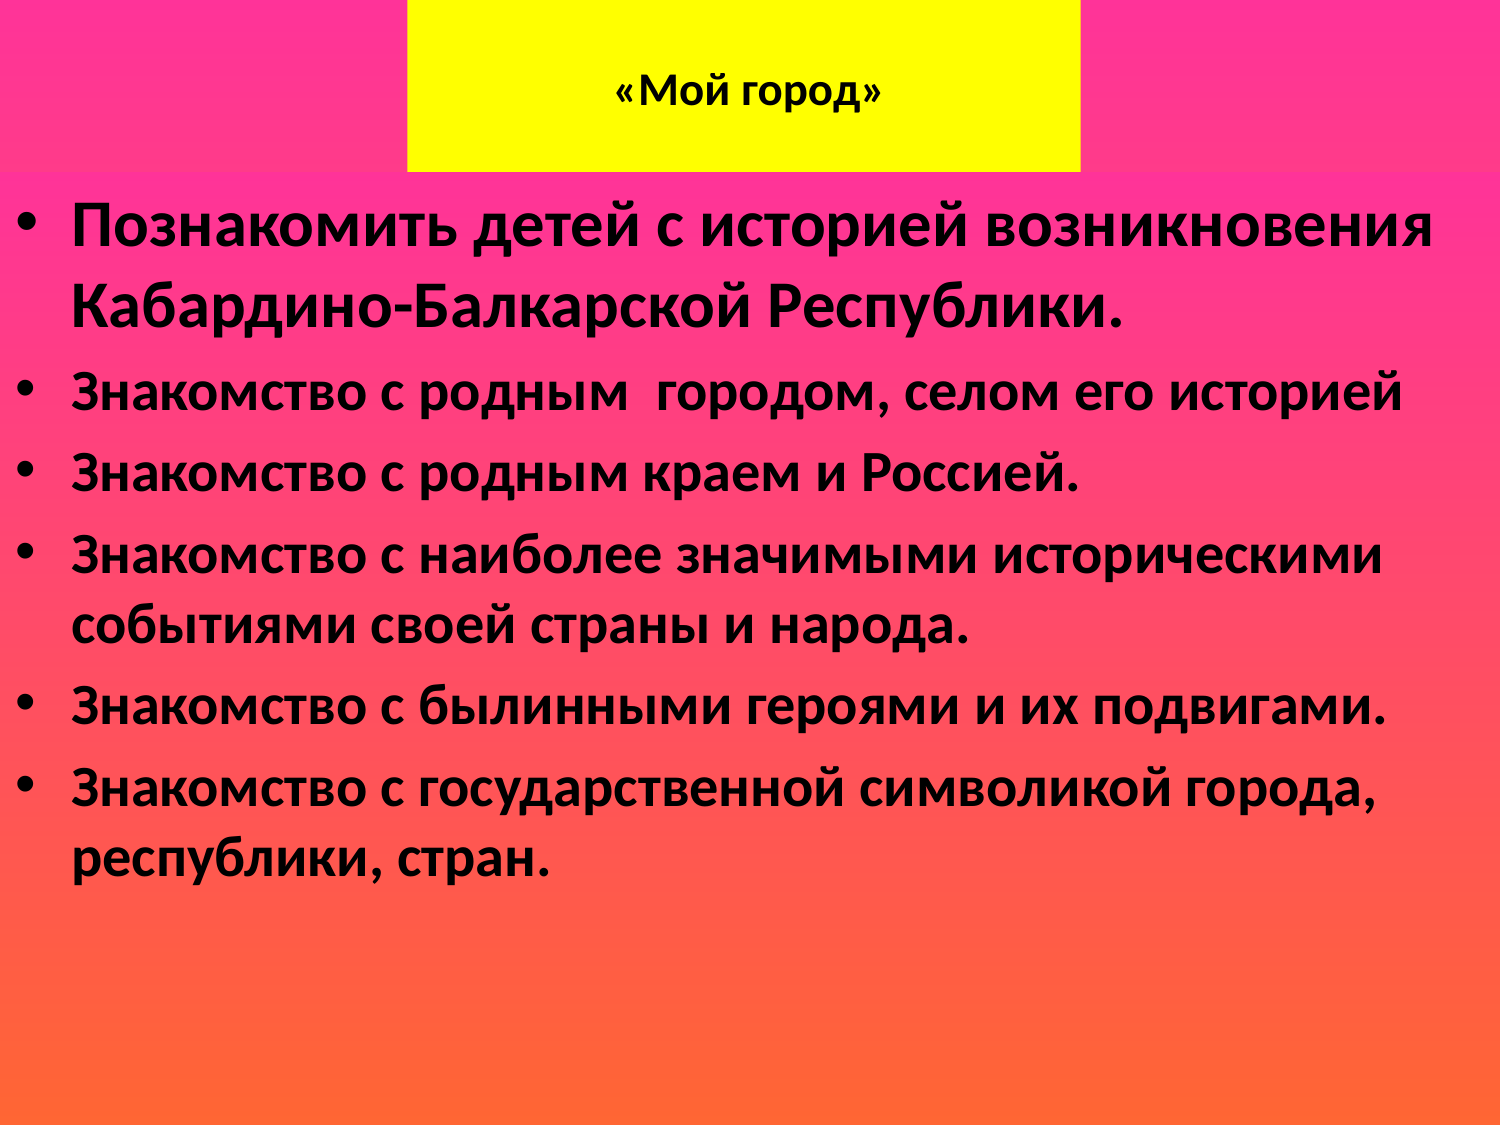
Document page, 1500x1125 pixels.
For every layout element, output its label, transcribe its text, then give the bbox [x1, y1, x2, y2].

list Познакомить детей с историей возникновения Кабардино-Балкарской Республики. Знакомство с родным городом, селом его историей Знакомство с родным краем и Россией. Знакомство с наиболее значимыми историческими событиями своей страны и народа. Знакомство с былинными героями и их подвигами. Знакомство с государственной символикой города, республики, стран. [0, 172, 1500, 1125]
title «Мой город» [407, 0, 1081, 172]
